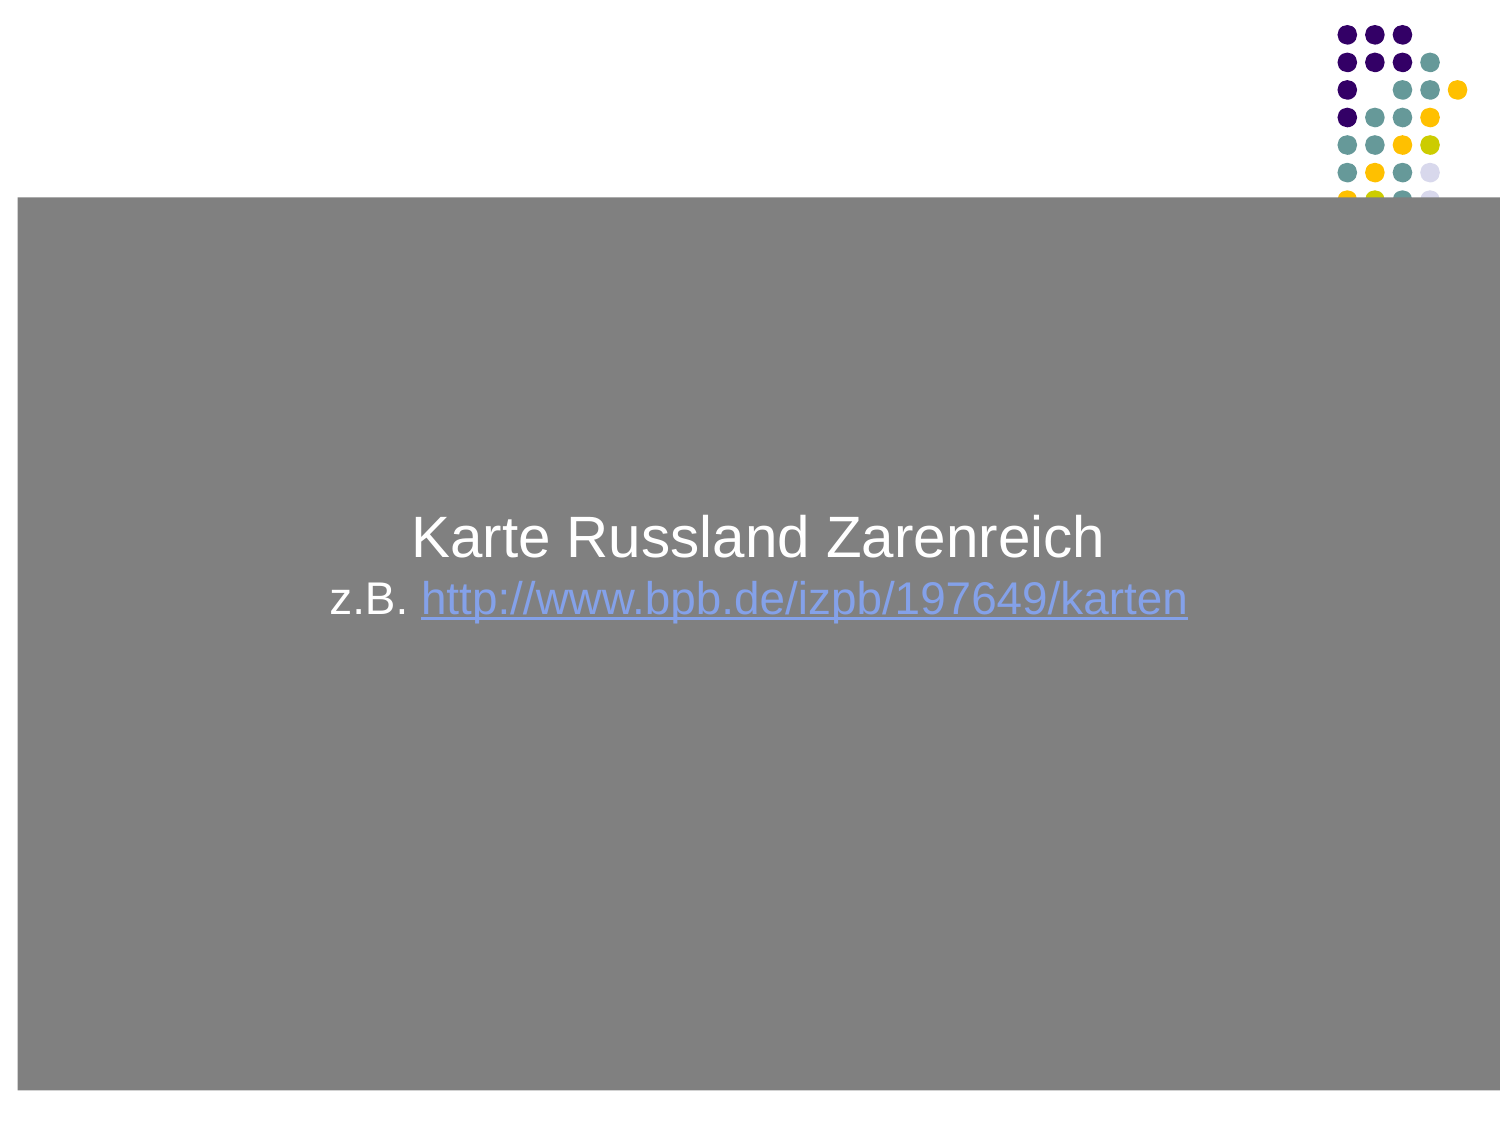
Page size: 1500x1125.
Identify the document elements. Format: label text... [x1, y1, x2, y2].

text_box Karte Russland Zarenreich z.B. http://www.bpb.de/izpb/197649/karten [17, 197, 1500, 1091]
